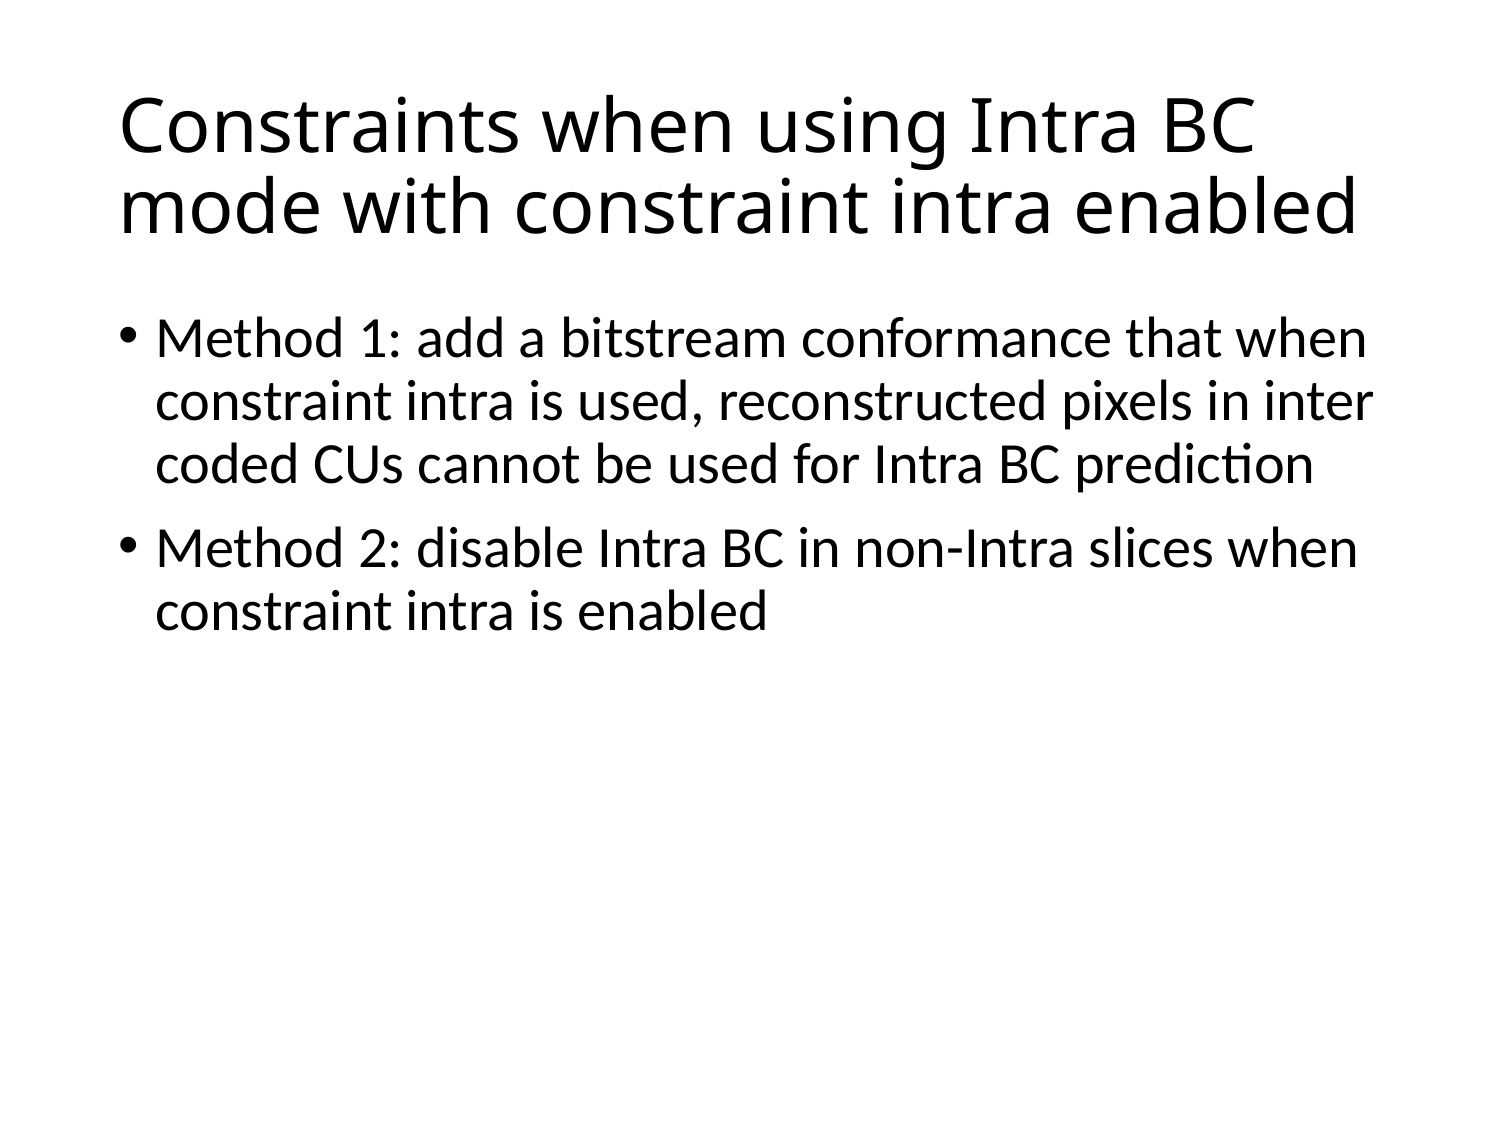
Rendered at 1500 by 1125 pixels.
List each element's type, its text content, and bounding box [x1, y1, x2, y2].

list Method 1: add a bitstream conformance that when constraint intra is used, reconstructed pixels in inter coded CUs cannot be used for Intra BC prediction Method 2: disable Intra BC in non-Intra slices when constraint intra is enabled [103, 299, 1397, 1014]
title Constraints when using Intra BC mode with constraint intra enabled [103, 59, 1397, 278]
